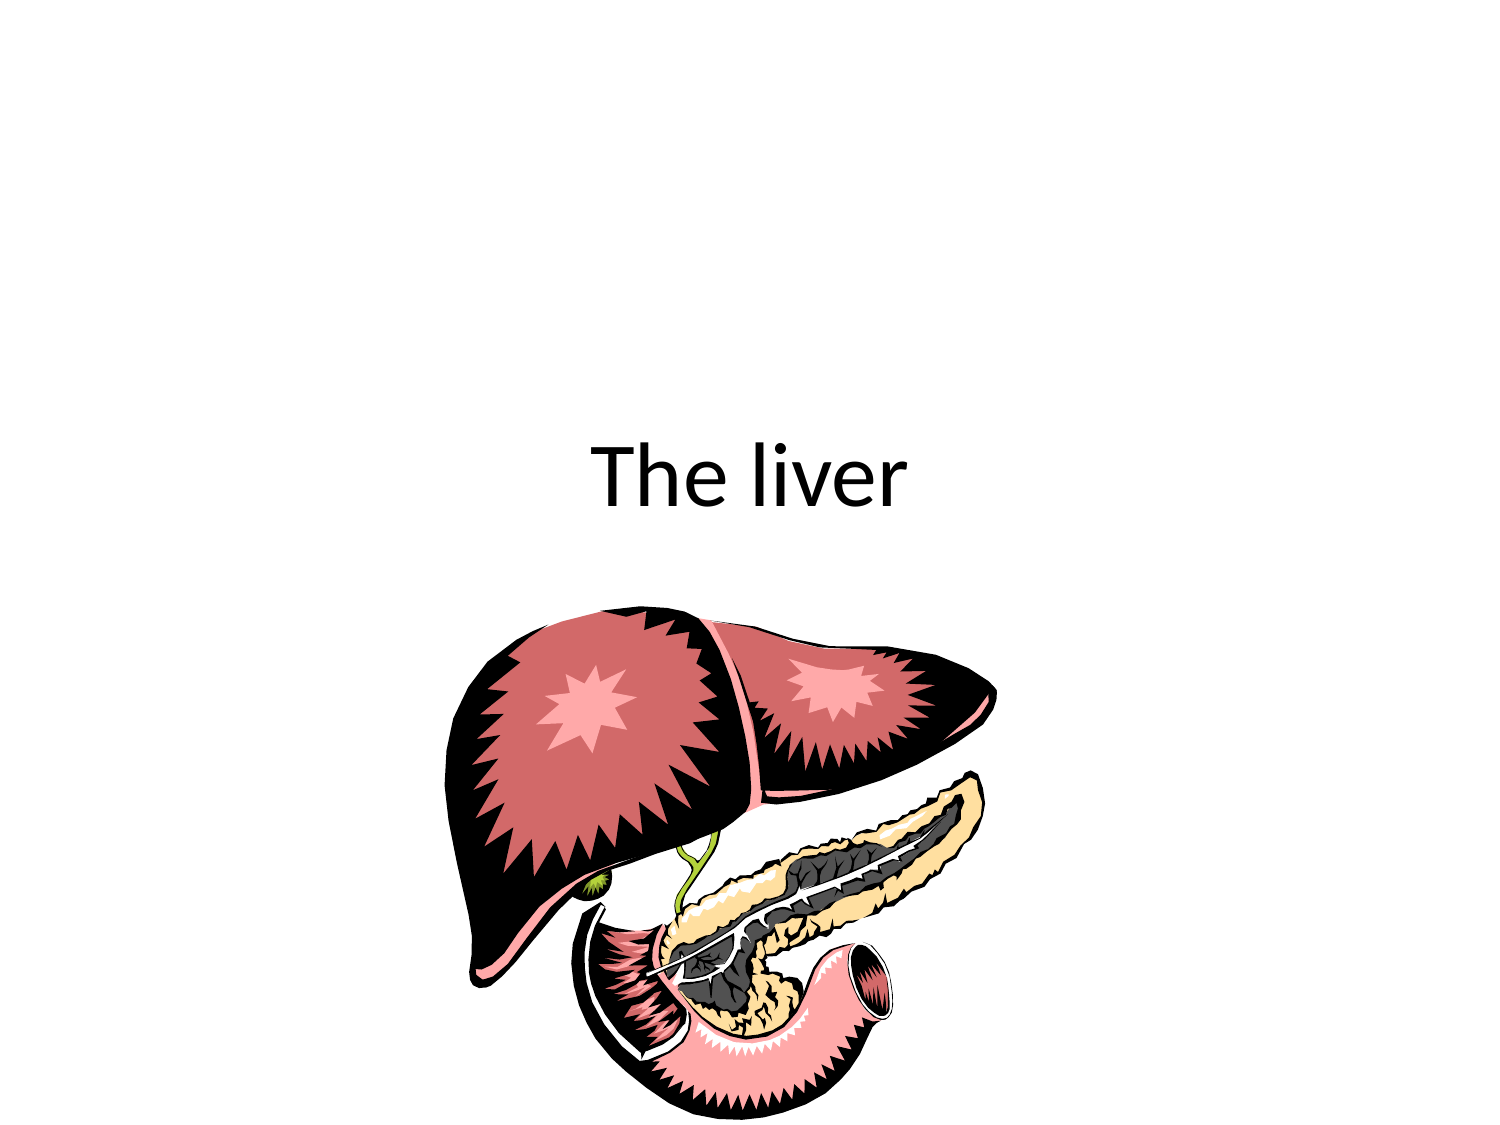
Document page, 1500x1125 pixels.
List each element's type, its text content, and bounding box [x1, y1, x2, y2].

title The liver [112, 349, 1388, 591]
picture [449, 592, 1019, 1124]
